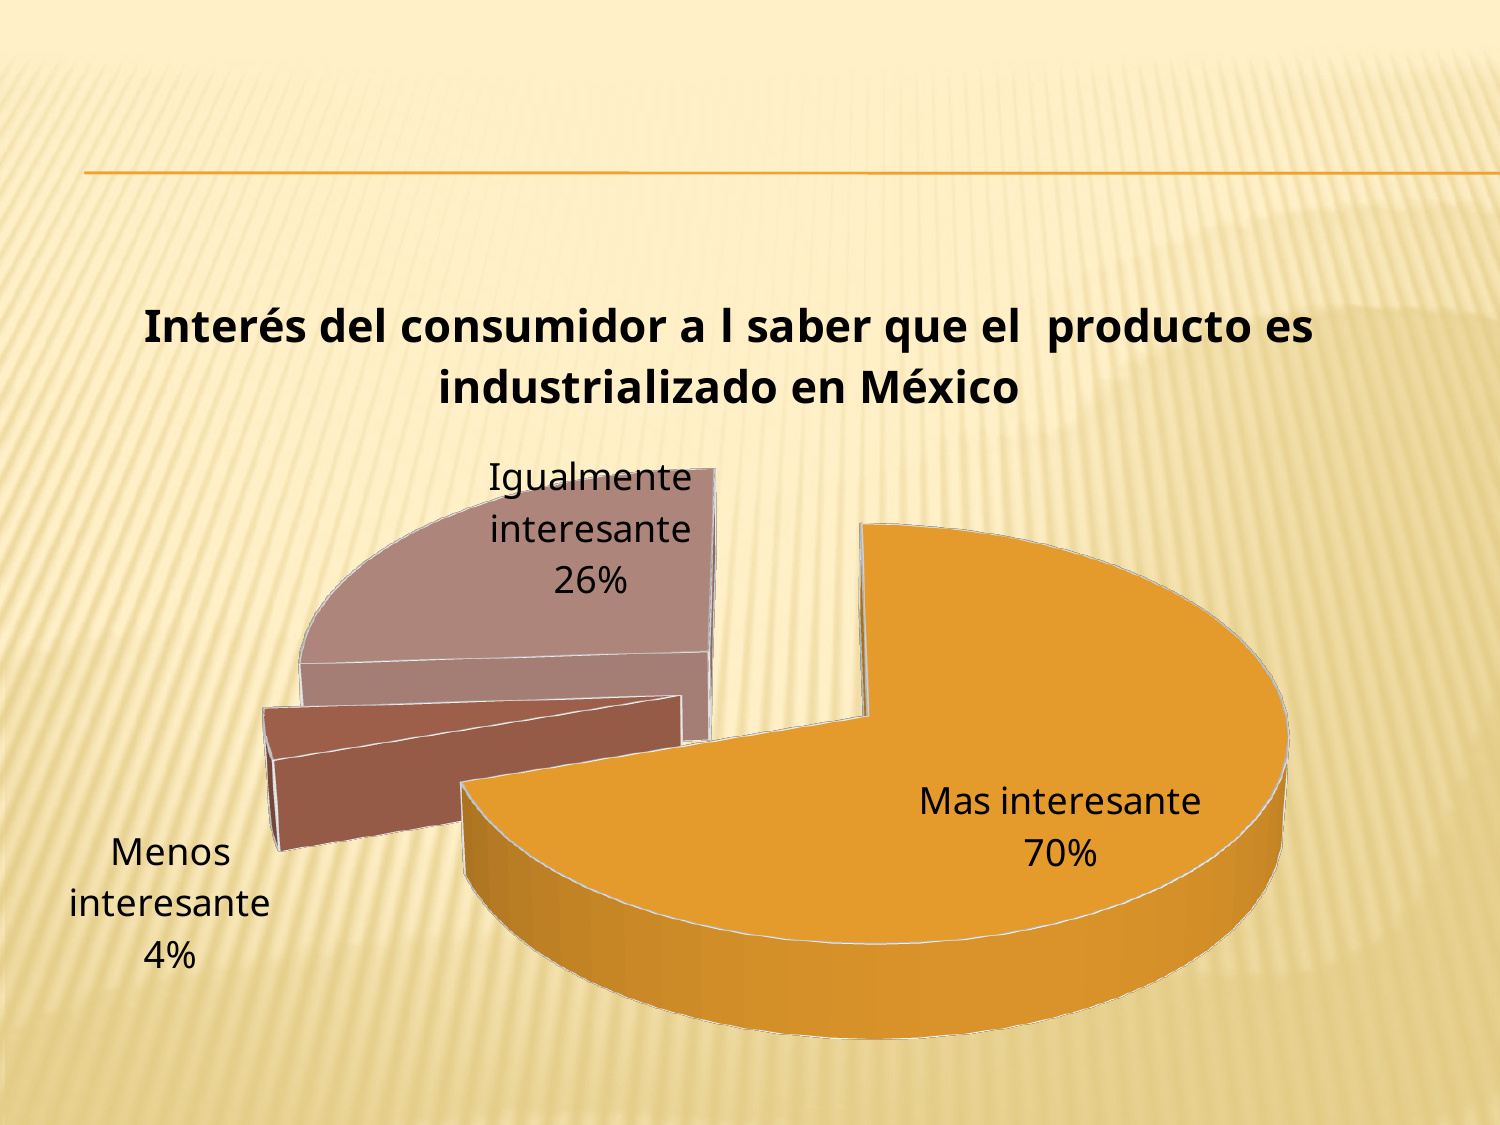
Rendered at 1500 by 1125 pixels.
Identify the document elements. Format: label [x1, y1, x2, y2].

chart [0, 254, 1500, 1125]
